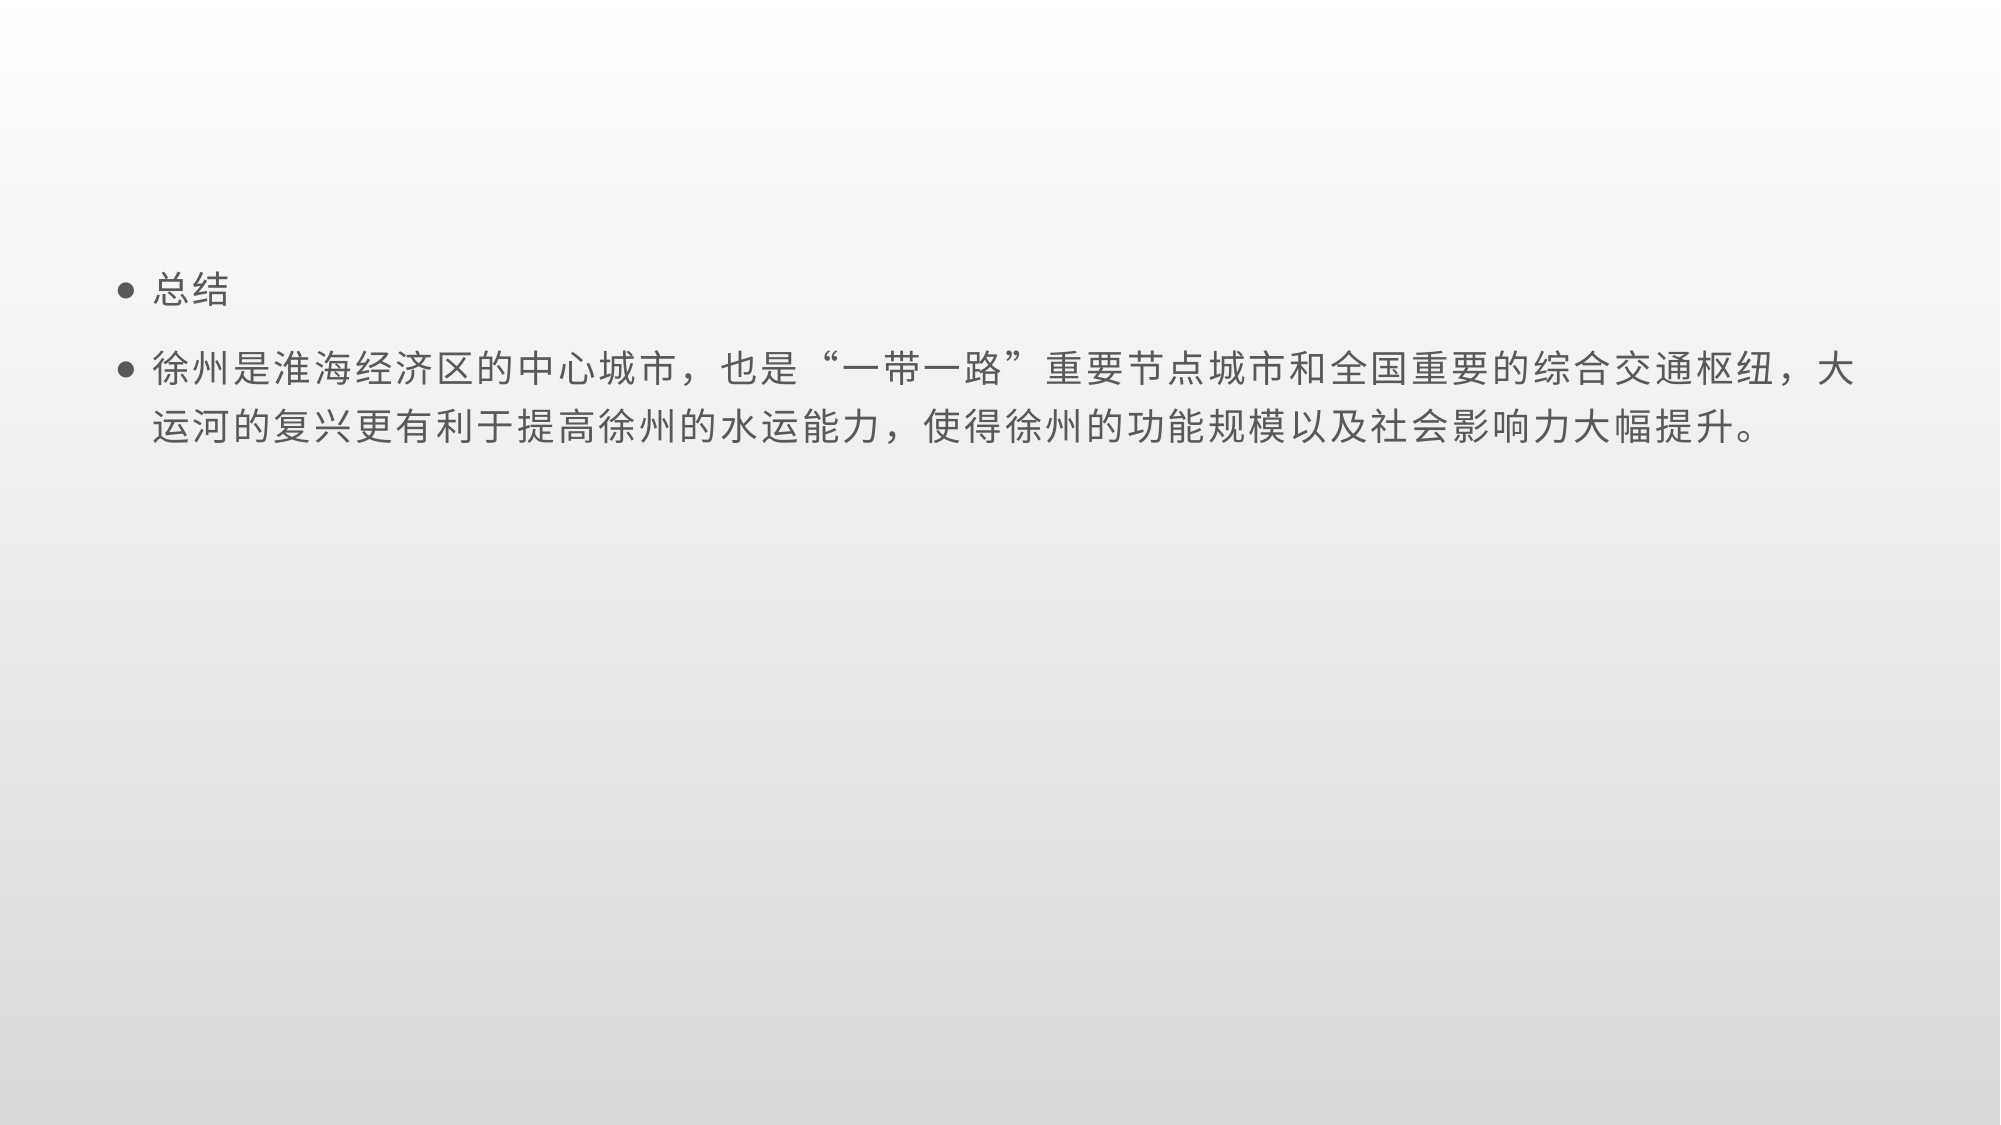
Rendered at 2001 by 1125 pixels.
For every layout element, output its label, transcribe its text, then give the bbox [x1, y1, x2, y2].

list 总结 徐州是淮海经济区的中心城市，也是“一带一路”重要节点城市和全国重要的综合交通枢纽，大运河的复兴更有利于提高徐州的水运能力，使得徐州的功能规模以及社会影响力大幅提升。 [99, 244, 1900, 1026]
